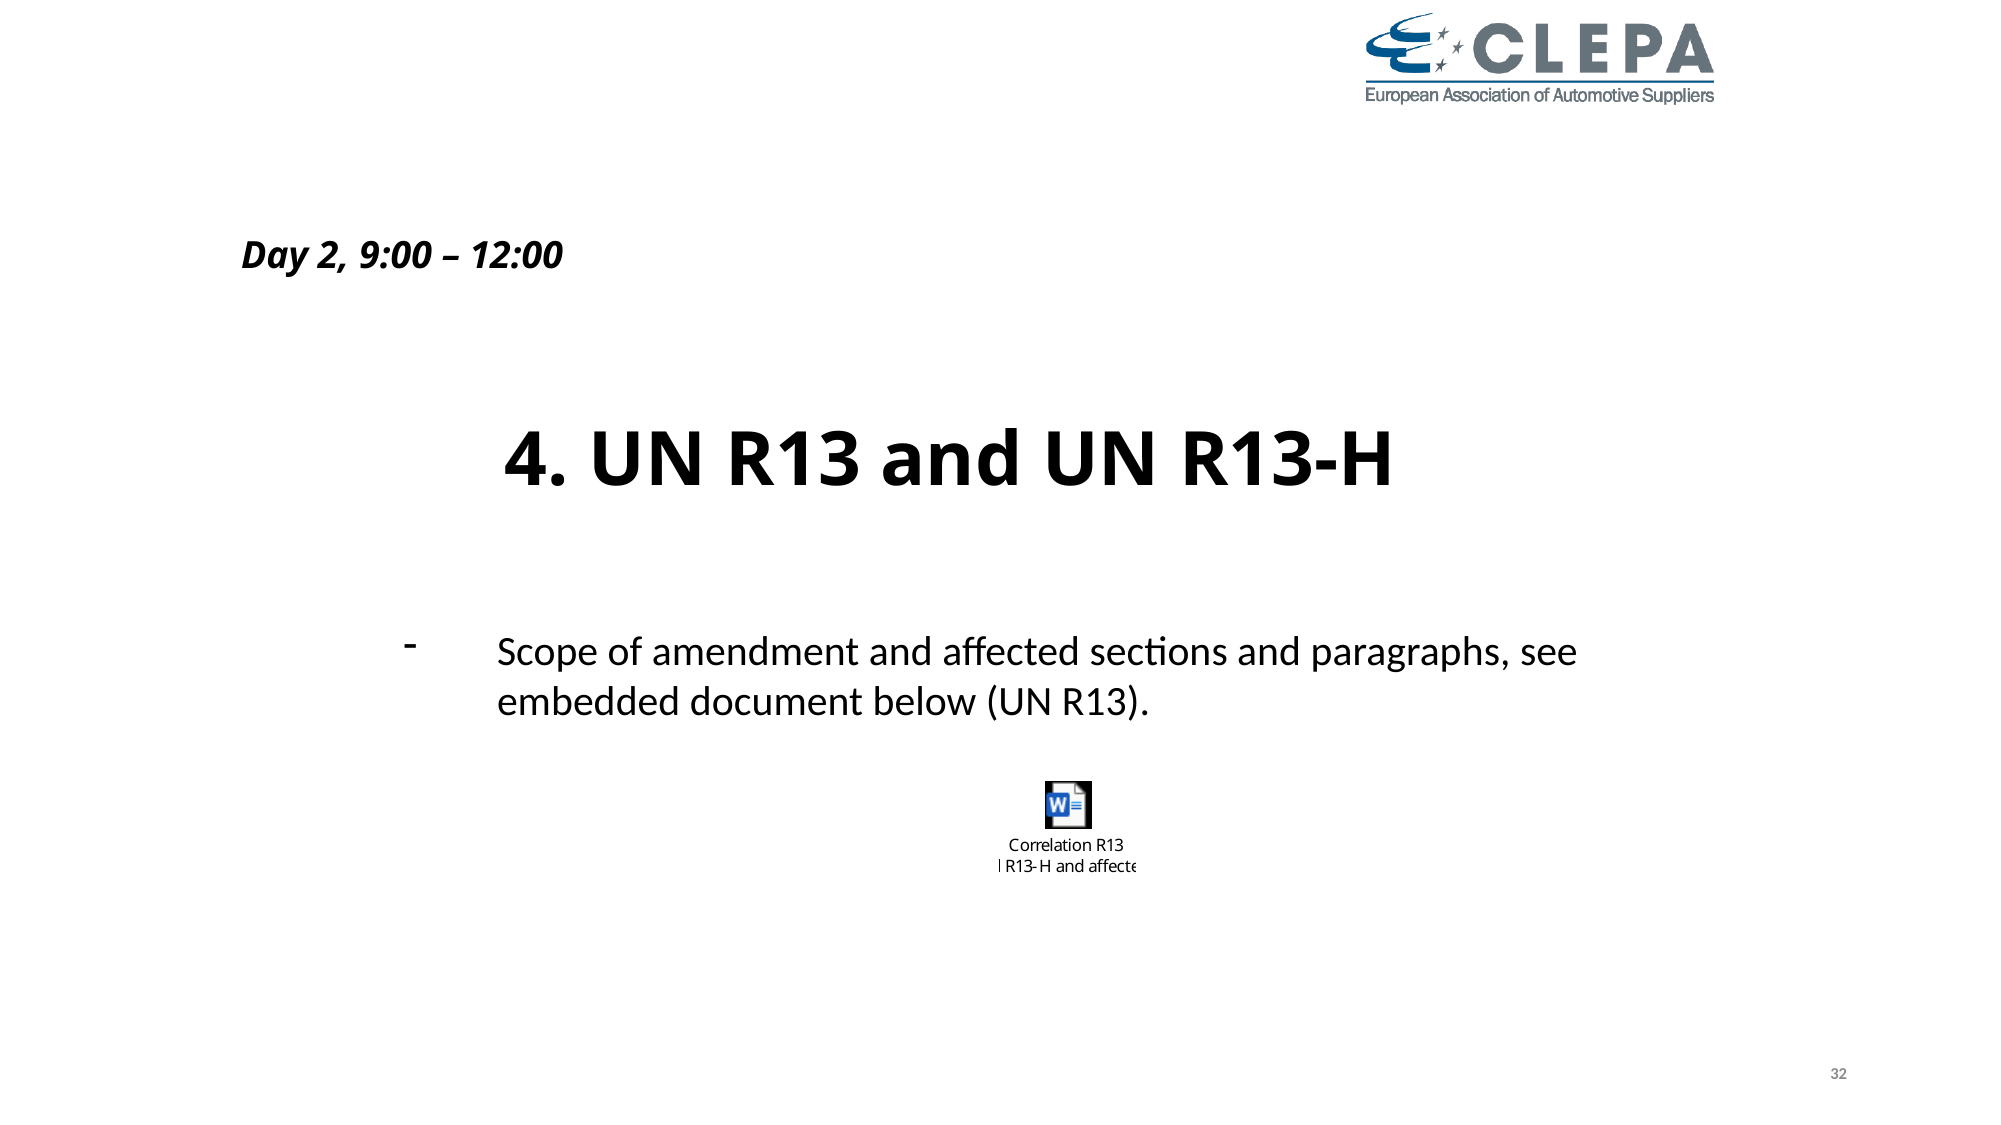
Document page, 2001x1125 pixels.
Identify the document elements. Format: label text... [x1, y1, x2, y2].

text_box Day 2, 9:00 – 12:00 [226, 223, 1227, 284]
slide_number 32 [1412, 1042, 1863, 1103]
text_box Scope of amendment and affected sections and paragraphs, see embedded document below (UN R13). [388, 616, 1767, 731]
text_box 4. UN R13 and UN R13-H [226, 402, 1677, 508]
picture [1366, 13, 1714, 105]
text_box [999, 781, 1136, 898]
